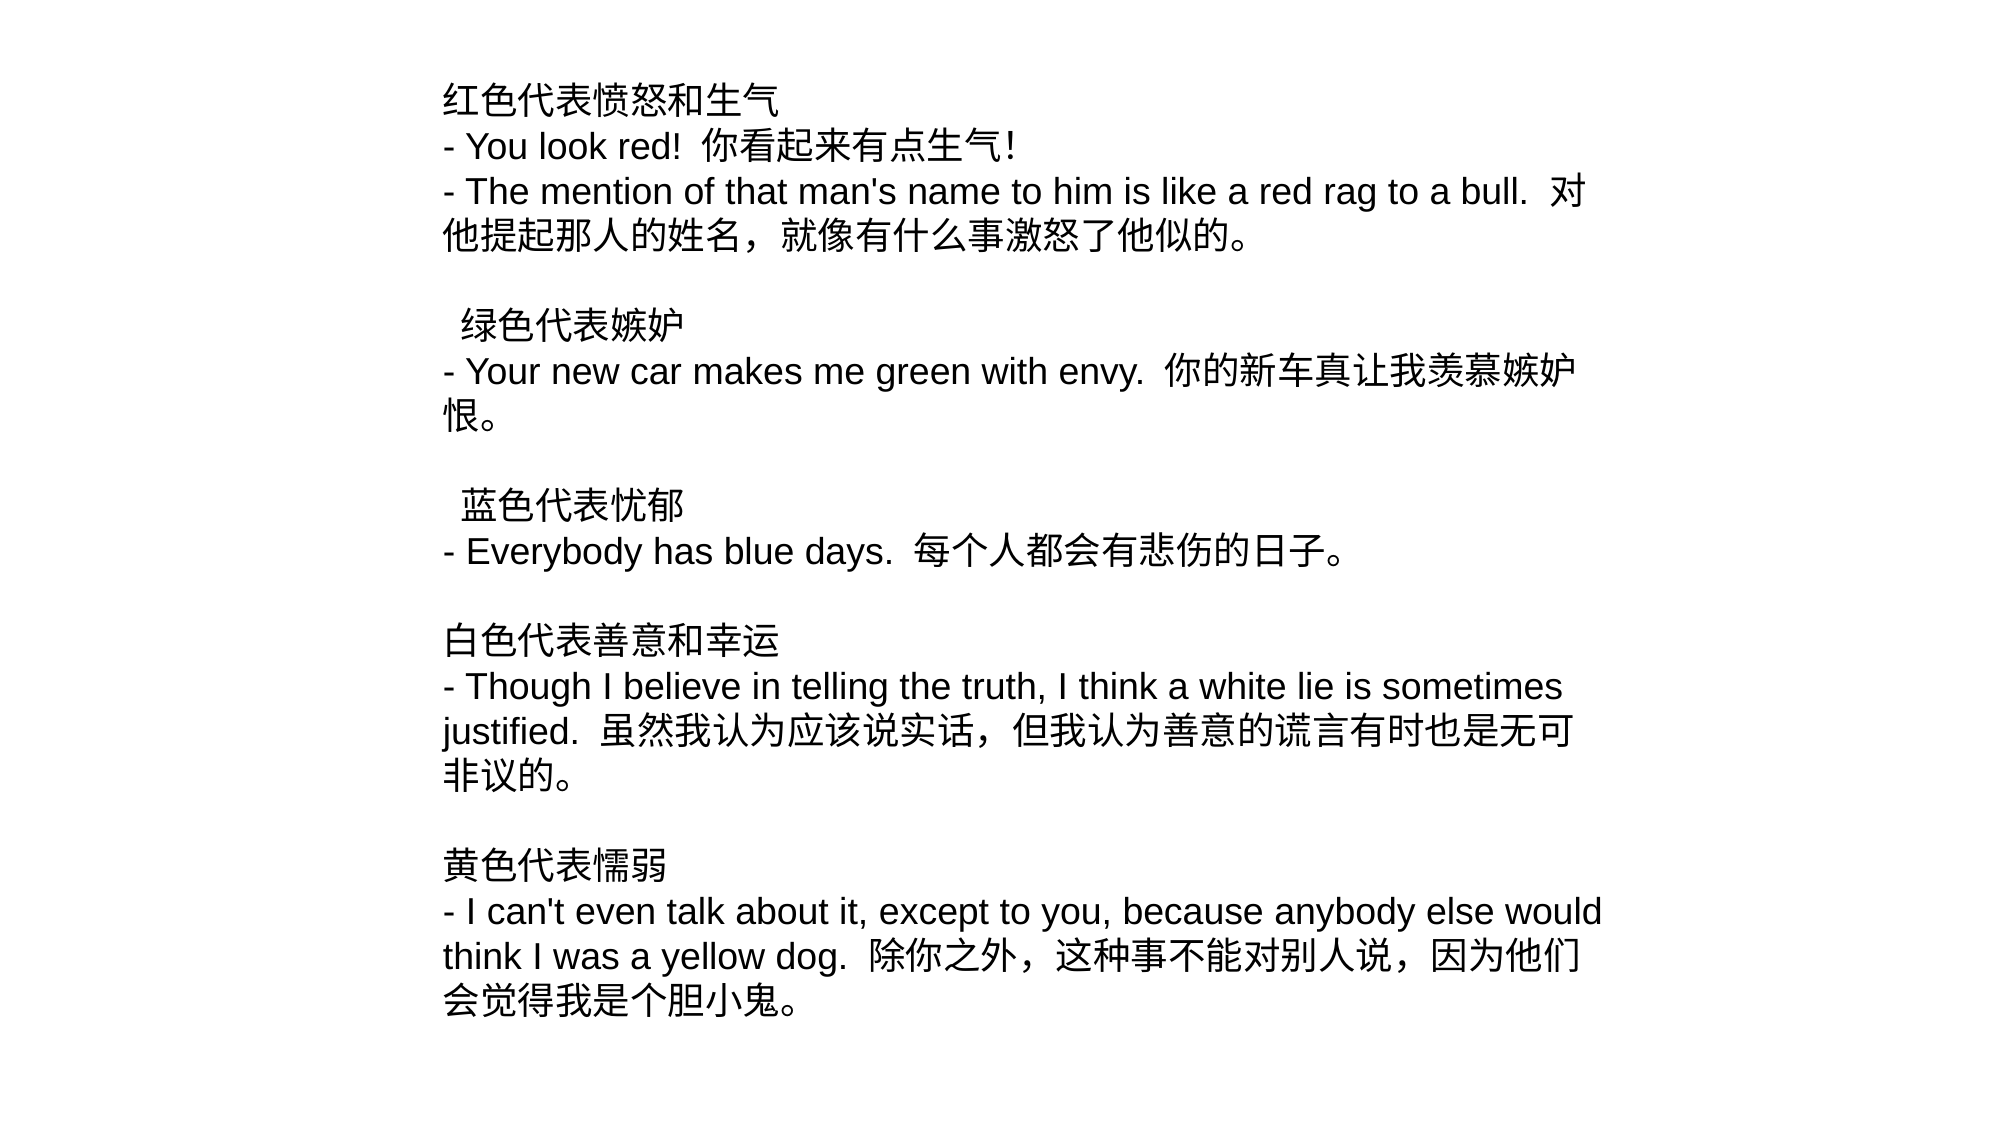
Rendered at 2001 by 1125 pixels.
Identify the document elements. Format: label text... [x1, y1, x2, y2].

text_box 红色代表愤怒和生气 - You look red! 你看起来有点生气！ - The mention of that man's name to him is like a red rag to a bull. 对他提起那人的姓名，就像有什么事激怒了他似的。 绿色代表嫉妒 - Your new car makes me green with envy. 你的新车真让我羡慕嫉妒恨。 蓝色代表忧郁 - Everybody has blue days. 每个人都会有悲伤的日子。 白色代表善意和幸运 - Though I believe in telling the truth, I think a white lie is sometimes justified. 虽然我认为应该说实话，但我认为善意的谎言有时也是无可非议的。 黄色代表懦弱 - I can't even talk about it, except to you, because anybody else would think I was a yellow dog. 除你之外，这种事不能对别人说，因为他们会觉得我是个胆小鬼。 [428, 69, 1624, 1030]
